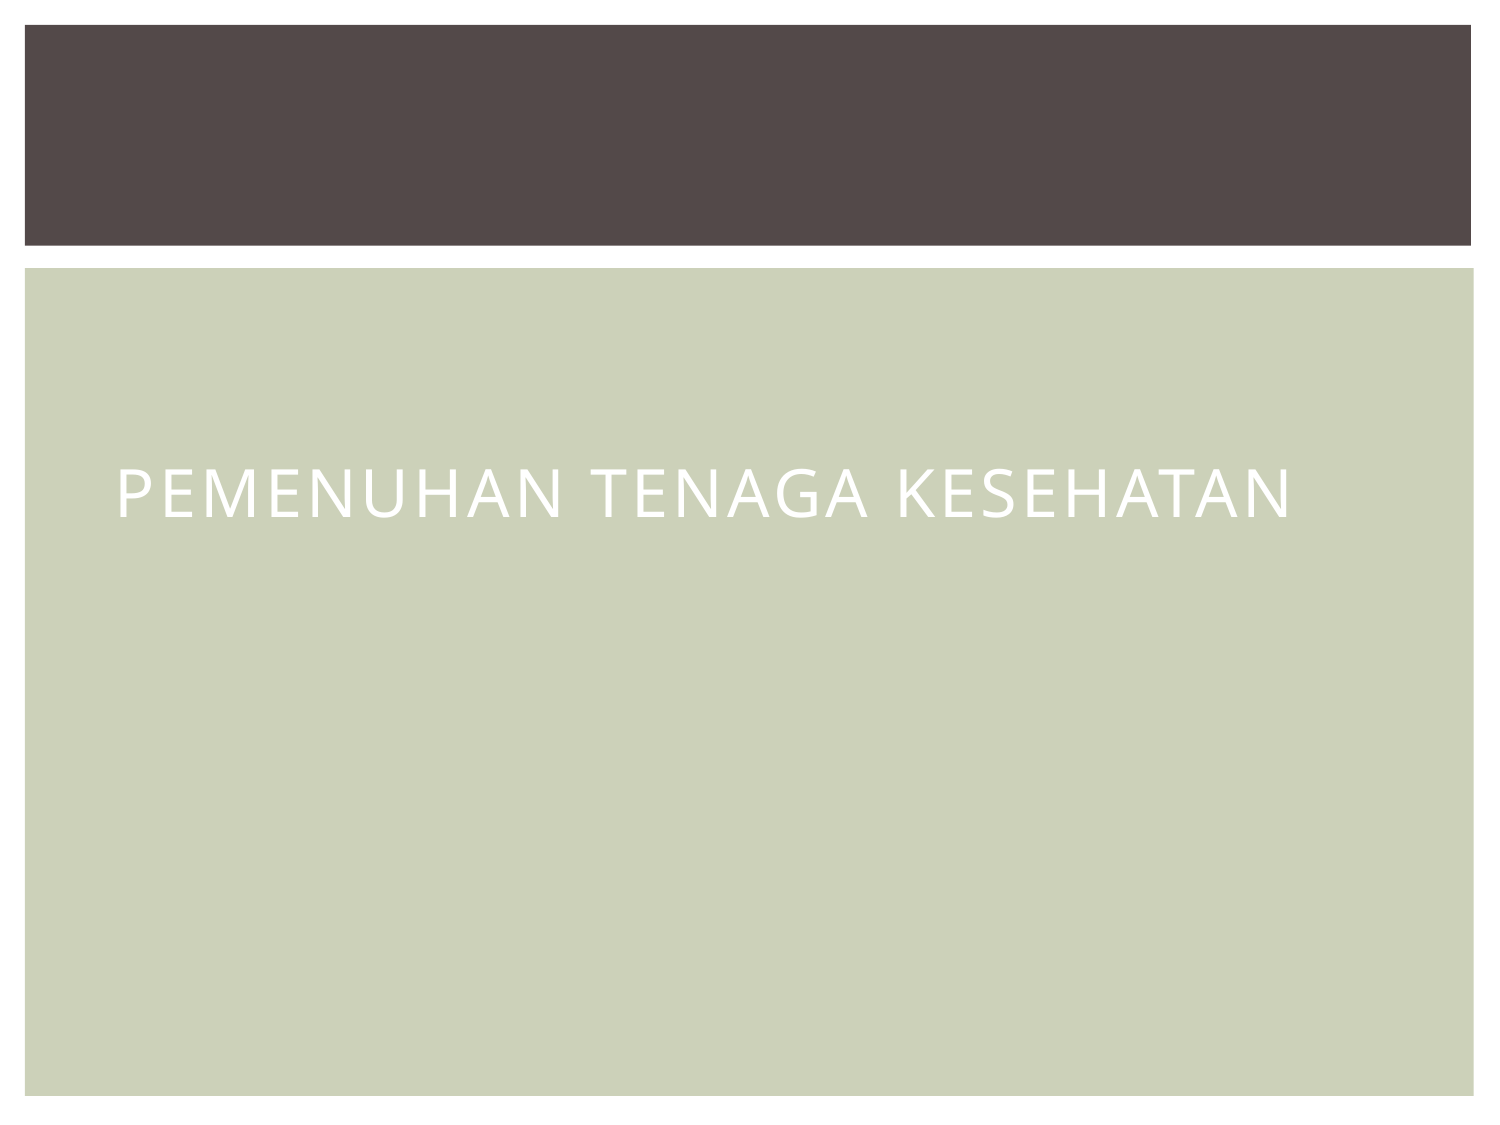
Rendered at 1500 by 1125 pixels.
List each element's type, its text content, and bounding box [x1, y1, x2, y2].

title Pemenuhan Tenaga Kesehatan [29, 397, 1380, 585]
